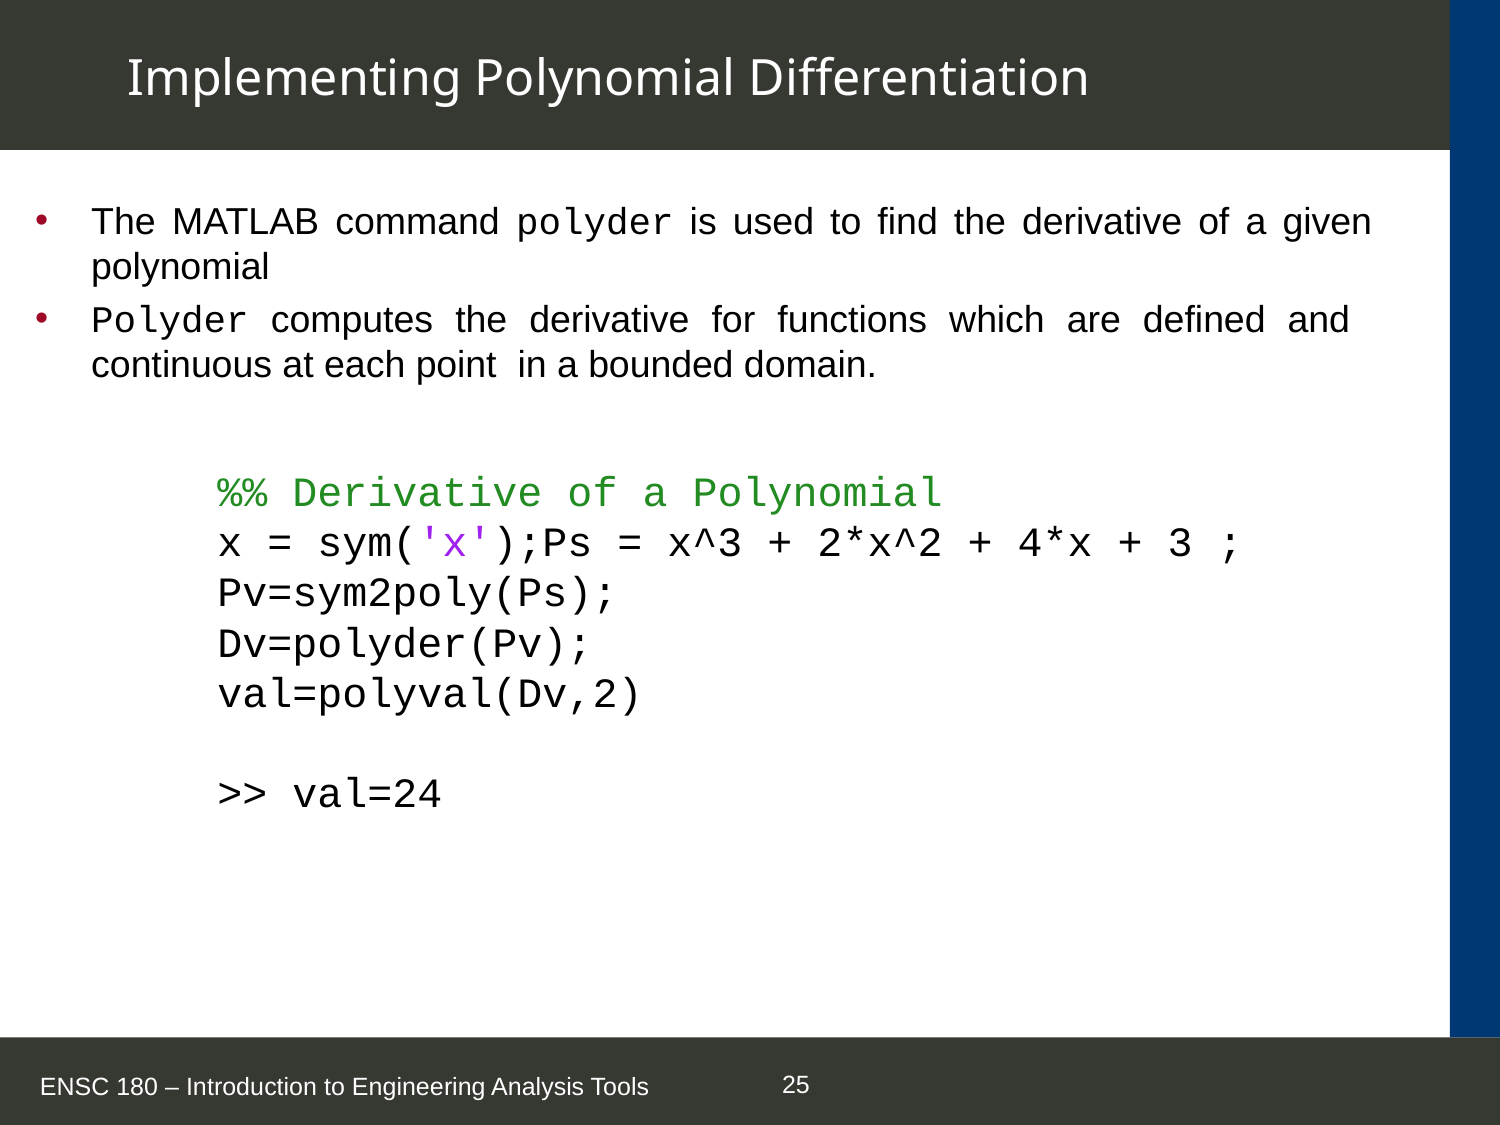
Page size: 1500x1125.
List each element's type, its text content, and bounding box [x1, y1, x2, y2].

text_box %% Derivative of a Polynomial x = sym('x');Ps = x^3 + 2*x^2 + 4*x + 3 ; Pv=sym2poly(Ps); Dv=polyder(Pv); val=polyval(Dv,2) >> val=24 [202, 457, 1313, 823]
title Implementing Polynomial Differentiation [112, 37, 1451, 138]
list The MATLAB command polyder is used to find the derivative of a given polynomial Polyder computes the derivative for functions which are defined and continuous at each point in a bounded domain. [19, 189, 1388, 488]
footer ENSC 180 – Introduction to Engineering Analysis Tools [24, 1062, 678, 1108]
